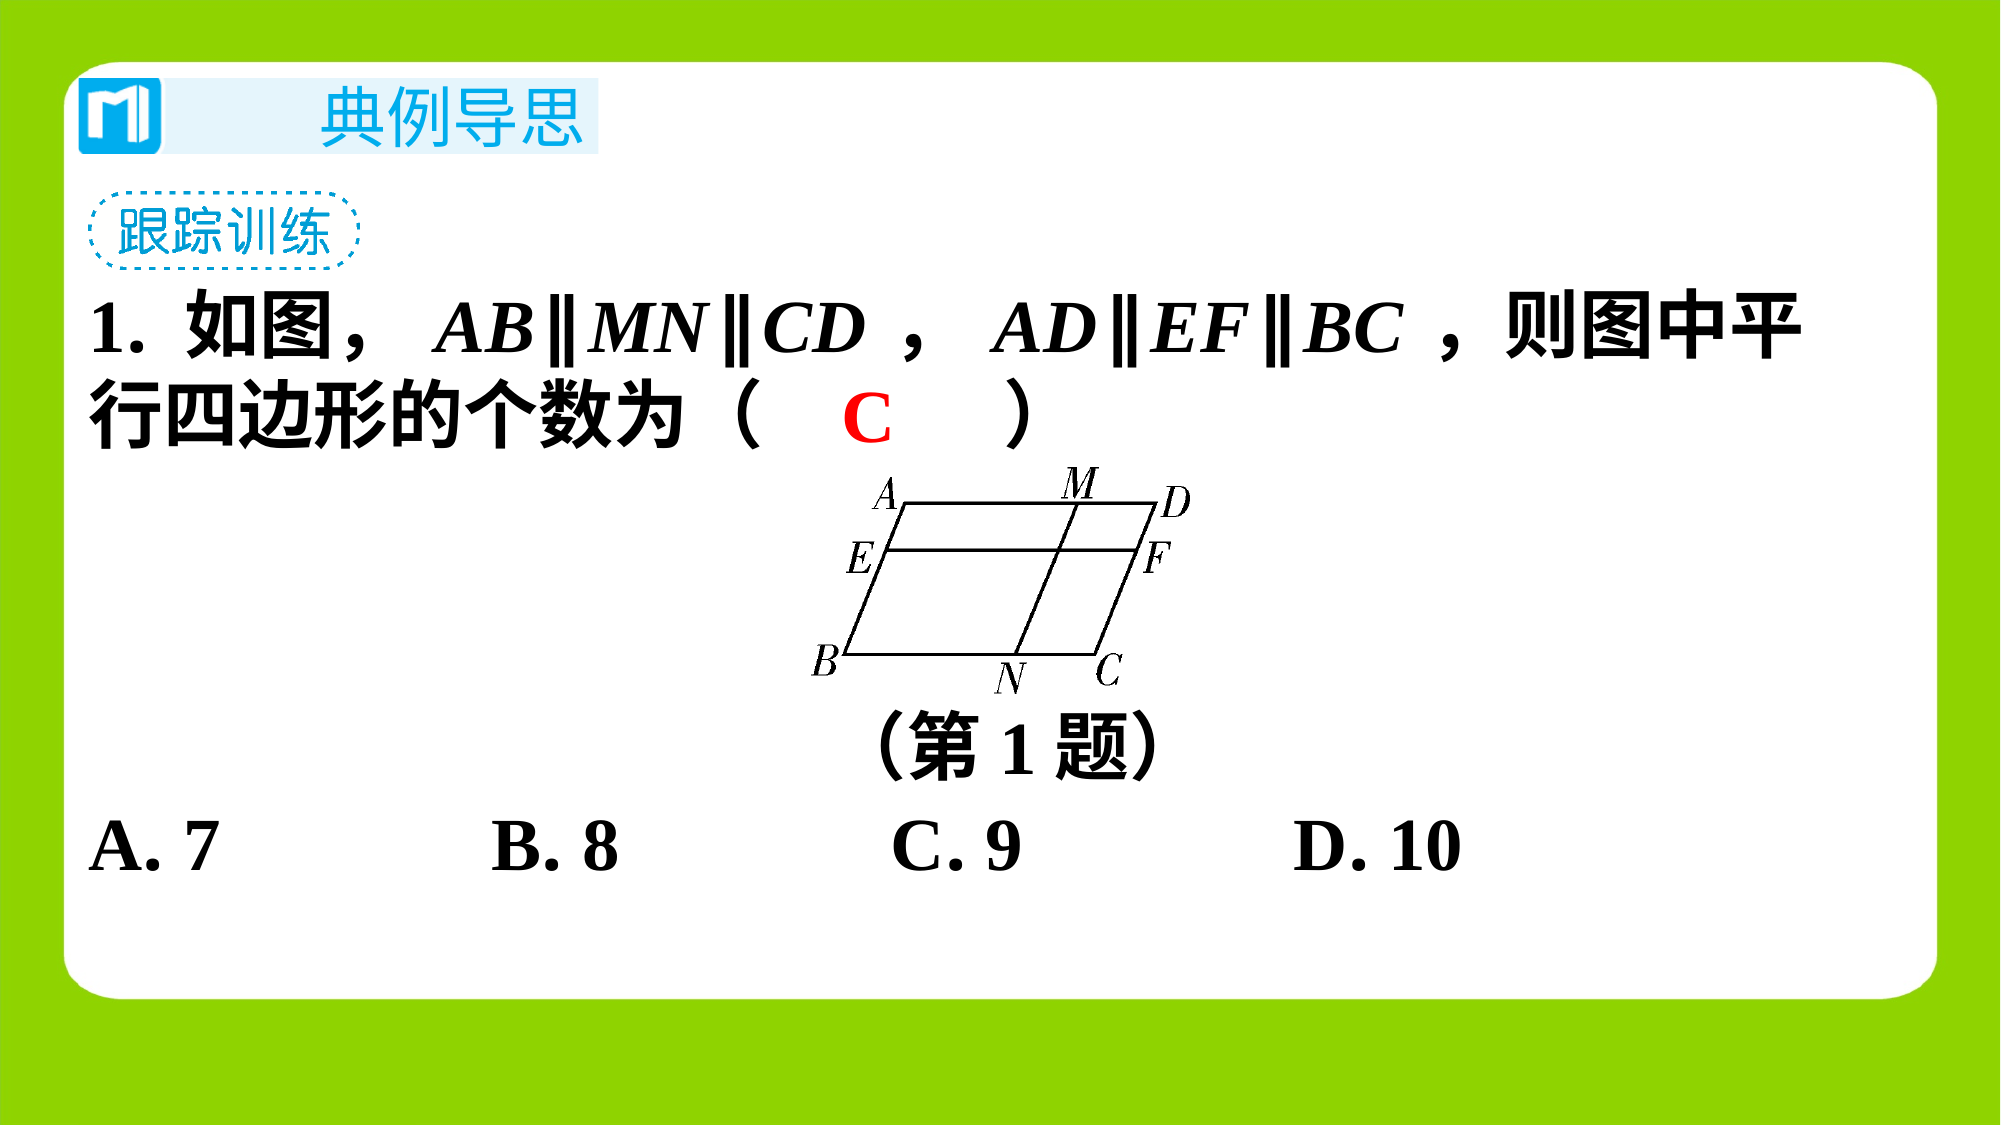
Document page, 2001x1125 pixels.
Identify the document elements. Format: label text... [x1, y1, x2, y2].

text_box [810, 467, 1190, 791]
table_header A. 7 [89, 791, 492, 893]
table_header D. 10 [1294, 791, 1582, 893]
table_header C. 9 [891, 791, 1294, 893]
text_box [88, 185, 363, 263]
text_box C [826, 359, 911, 466]
picture [0, 0, 2001, 1125]
table_header B. 8 [492, 791, 891, 893]
text_box 1. 如图，AB∥MN∥CD，AD∥EF∥BC，则图中平 行四边形的个数为（ C ） [88, 277, 1974, 460]
